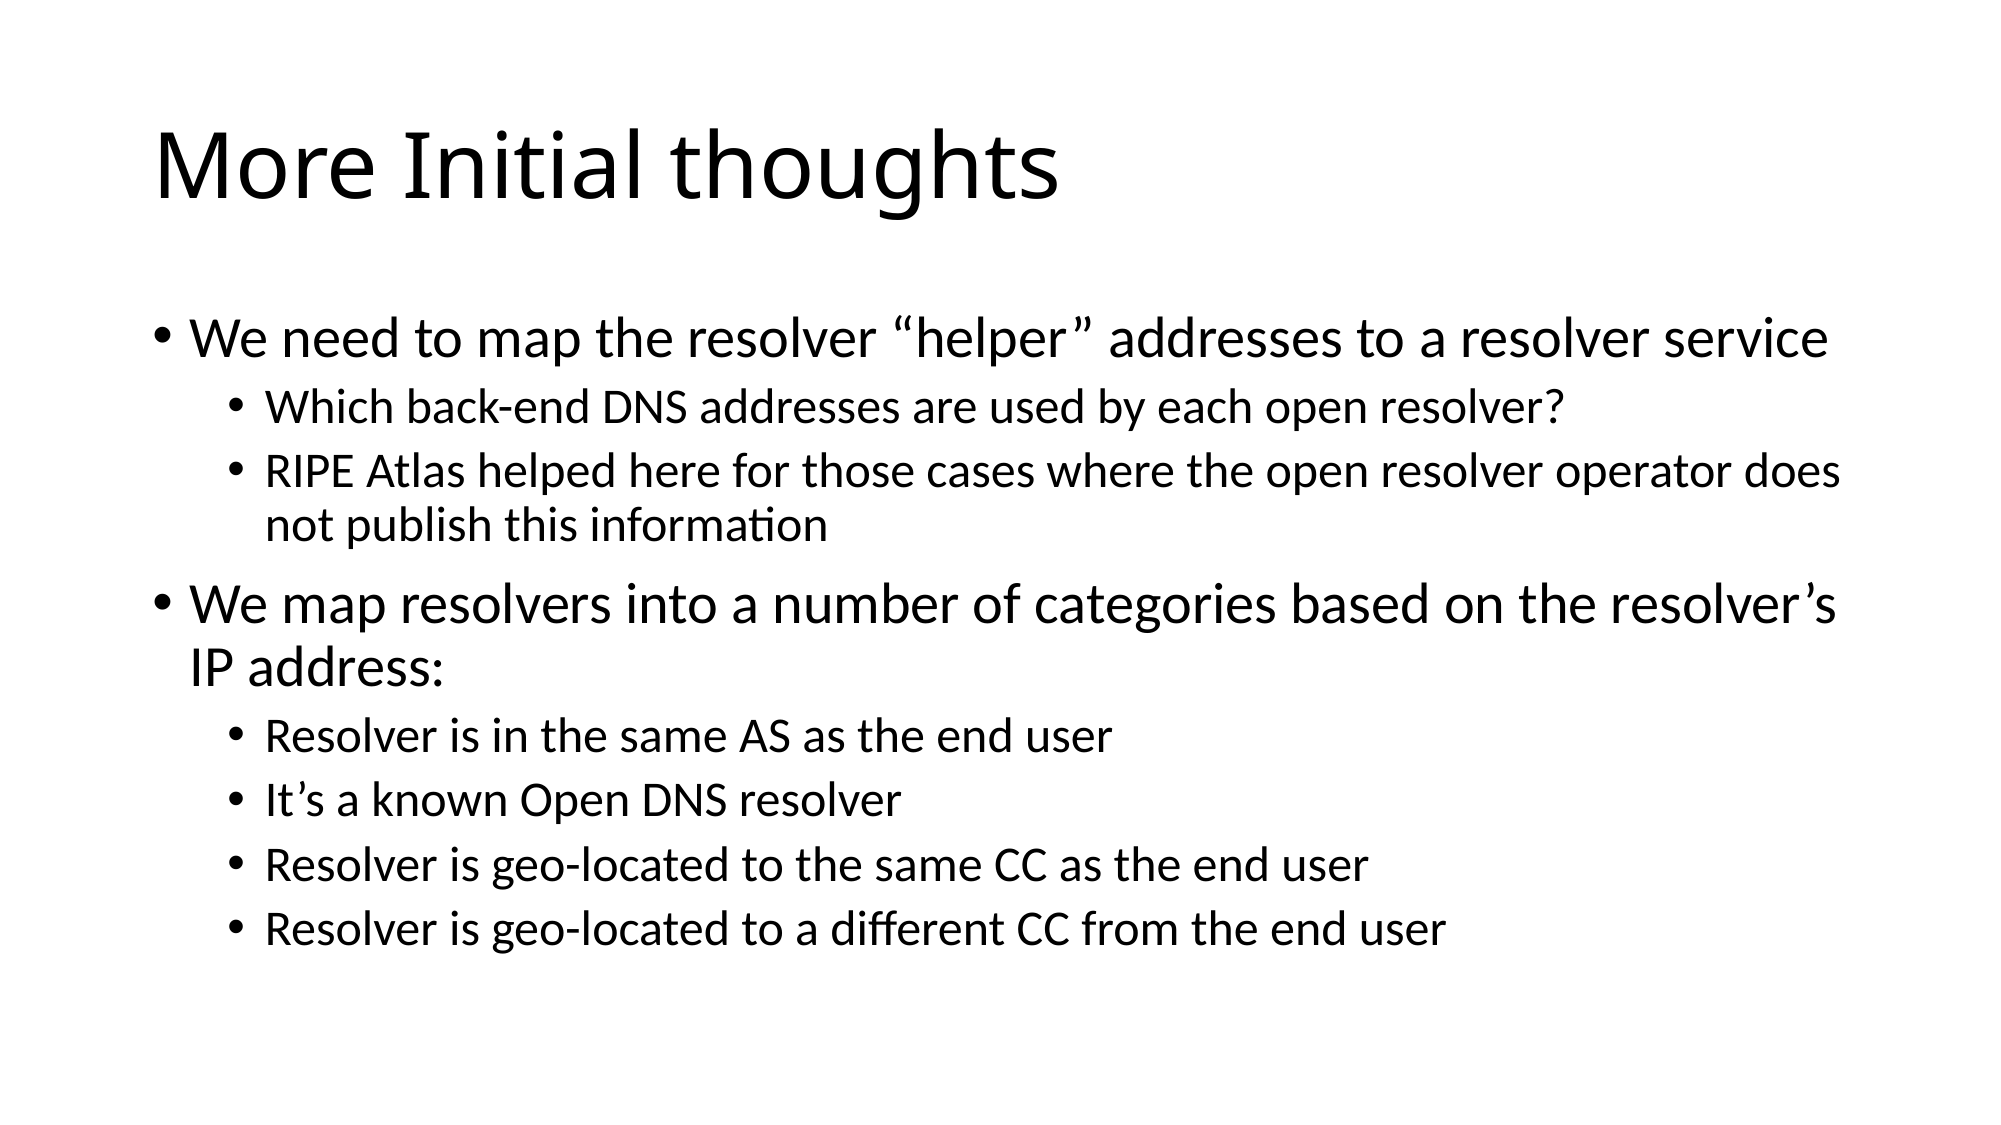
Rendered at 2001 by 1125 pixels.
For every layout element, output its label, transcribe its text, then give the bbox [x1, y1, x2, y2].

title More Initial thoughts [137, 59, 1863, 278]
list We need to map the resolver “helper” addresses to a resolver service Which back-end DNS addresses are used by each open resolver? RIPE Atlas helped here for those cases where the open resolver operator does not publish this information We map resolvers into a number of categories based on the resolver’s IP address: Resolver is in the same AS as the end user It’s a known Open DNS resolver Resolver is geo-located to the same CC as the end user Resolver is geo-located to a different CC from the end user [137, 299, 1863, 1014]
